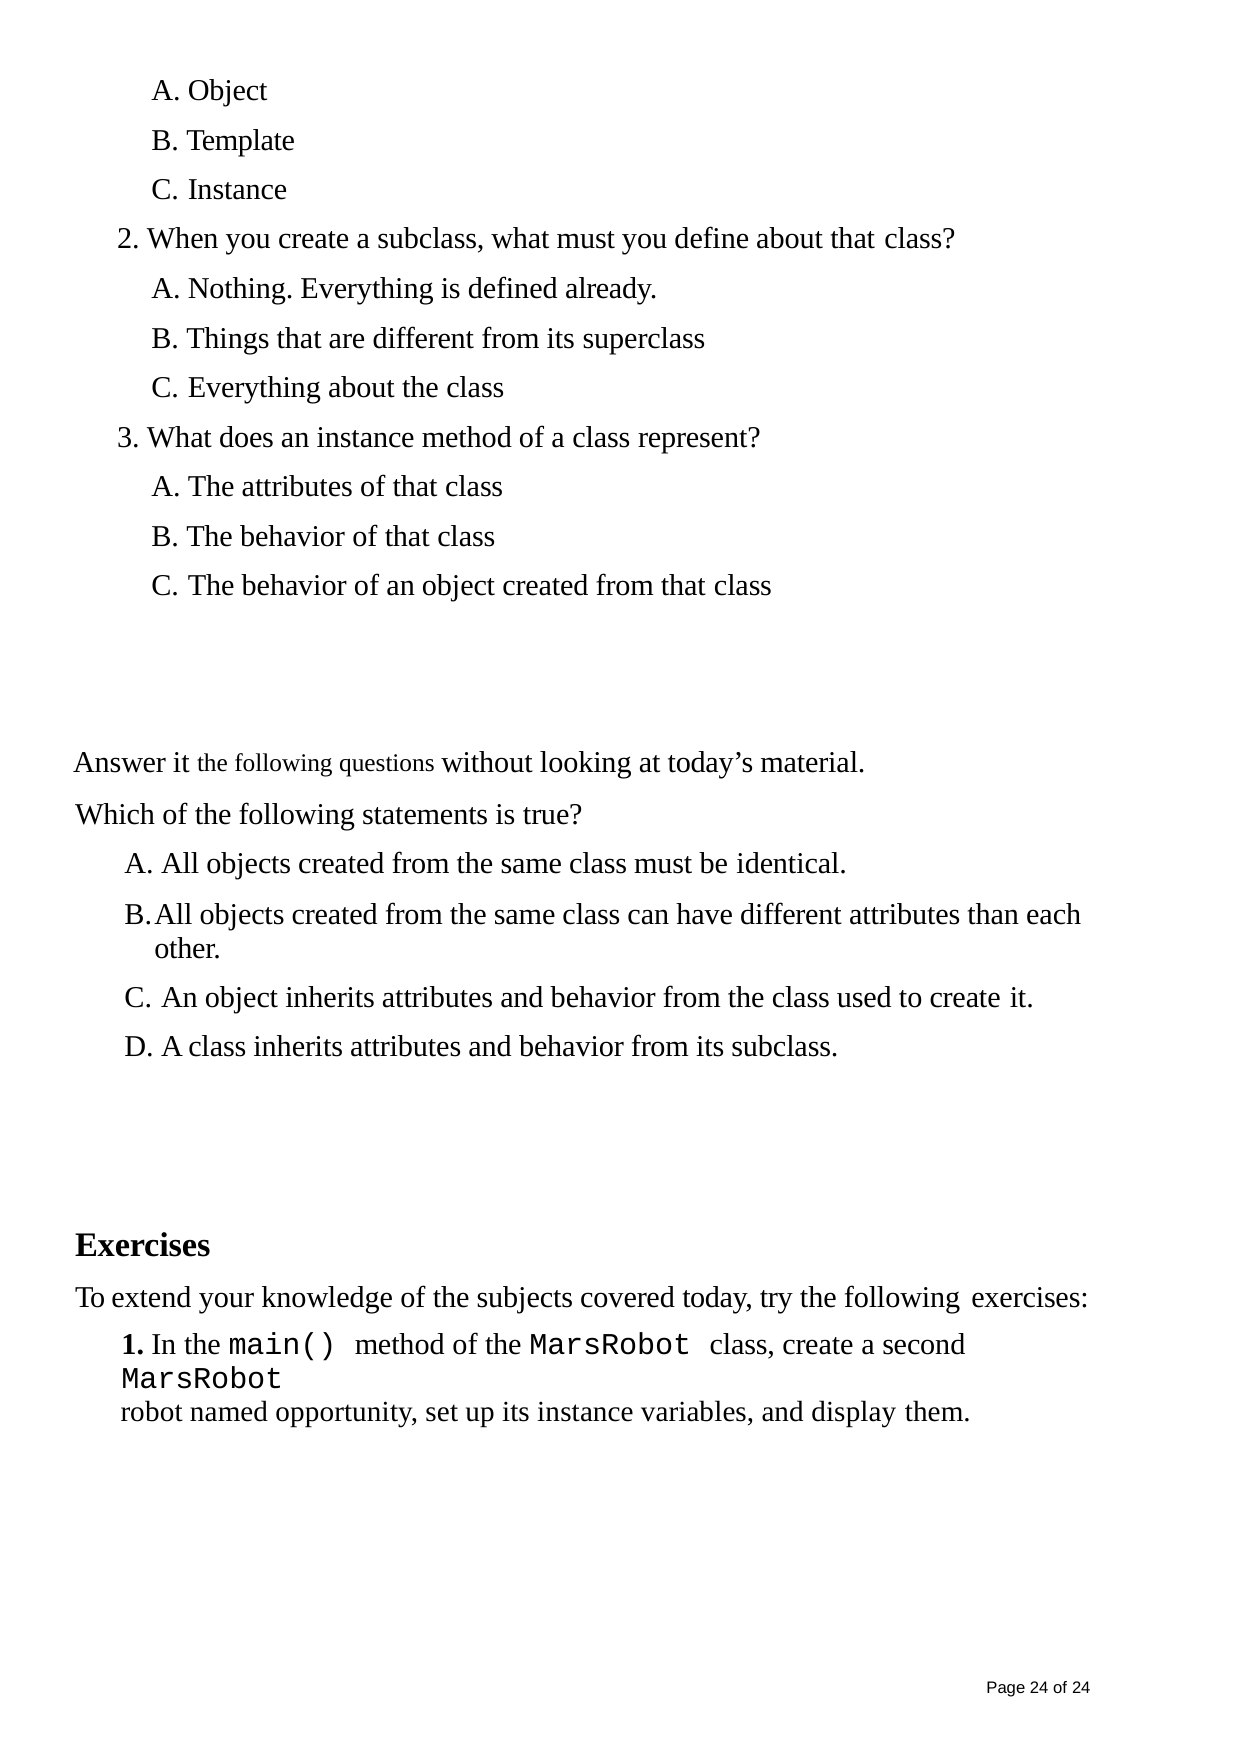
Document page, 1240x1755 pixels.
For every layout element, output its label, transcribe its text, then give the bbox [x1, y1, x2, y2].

text_box Object Template Instance When you create a subclass, what must you define about that class? Nothing. Everything is defined already. Things that are different from its superclass Everything about the class What does an instance method of a class represent? The attributes of that class The behavior of that class The behavior of an object created from that class [114, 54, 960, 602]
text_box Exercises To extend your knowledge of the subjects covered today, try the following exercises: 1. In the main() method of the MarsRobot class, create a second MarsRobot robot named opportunity, set up its instance variables, and display them. [72, 1204, 1115, 1427]
text_box Answer it the following questions without looking at today’s material. Which of the following statements is true? All objects created from the same class must be identical. All objects created from the same class can have different attributes than each other. An object inherits attributes and behavior from the class used to create it. A class inherits attributes and behavior from its subclass. [71, 707, 1095, 1063]
slide_number Page 24 of 24 [984, 1676, 1093, 1755]
